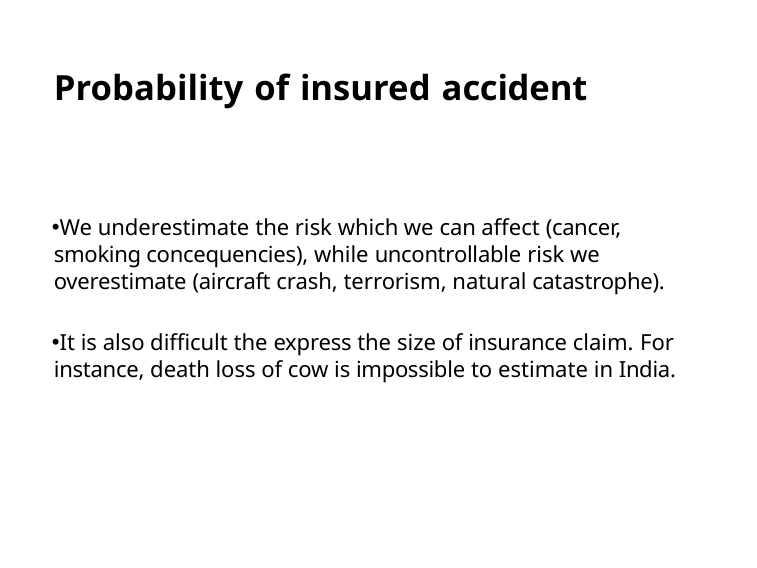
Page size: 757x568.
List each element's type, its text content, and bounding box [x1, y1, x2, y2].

title Probability of insured accident [51, 36, 705, 134]
list We underestimate the risk which we can affect (cancer, smoking concequencies), while uncontrollable risk we overestimate (aircraft crash, terrorism, natural catastrophe). It is also difficult the express the size of insurance claim. For instance, death loss of cow is impossible to estimate in India. [51, 151, 705, 528]
